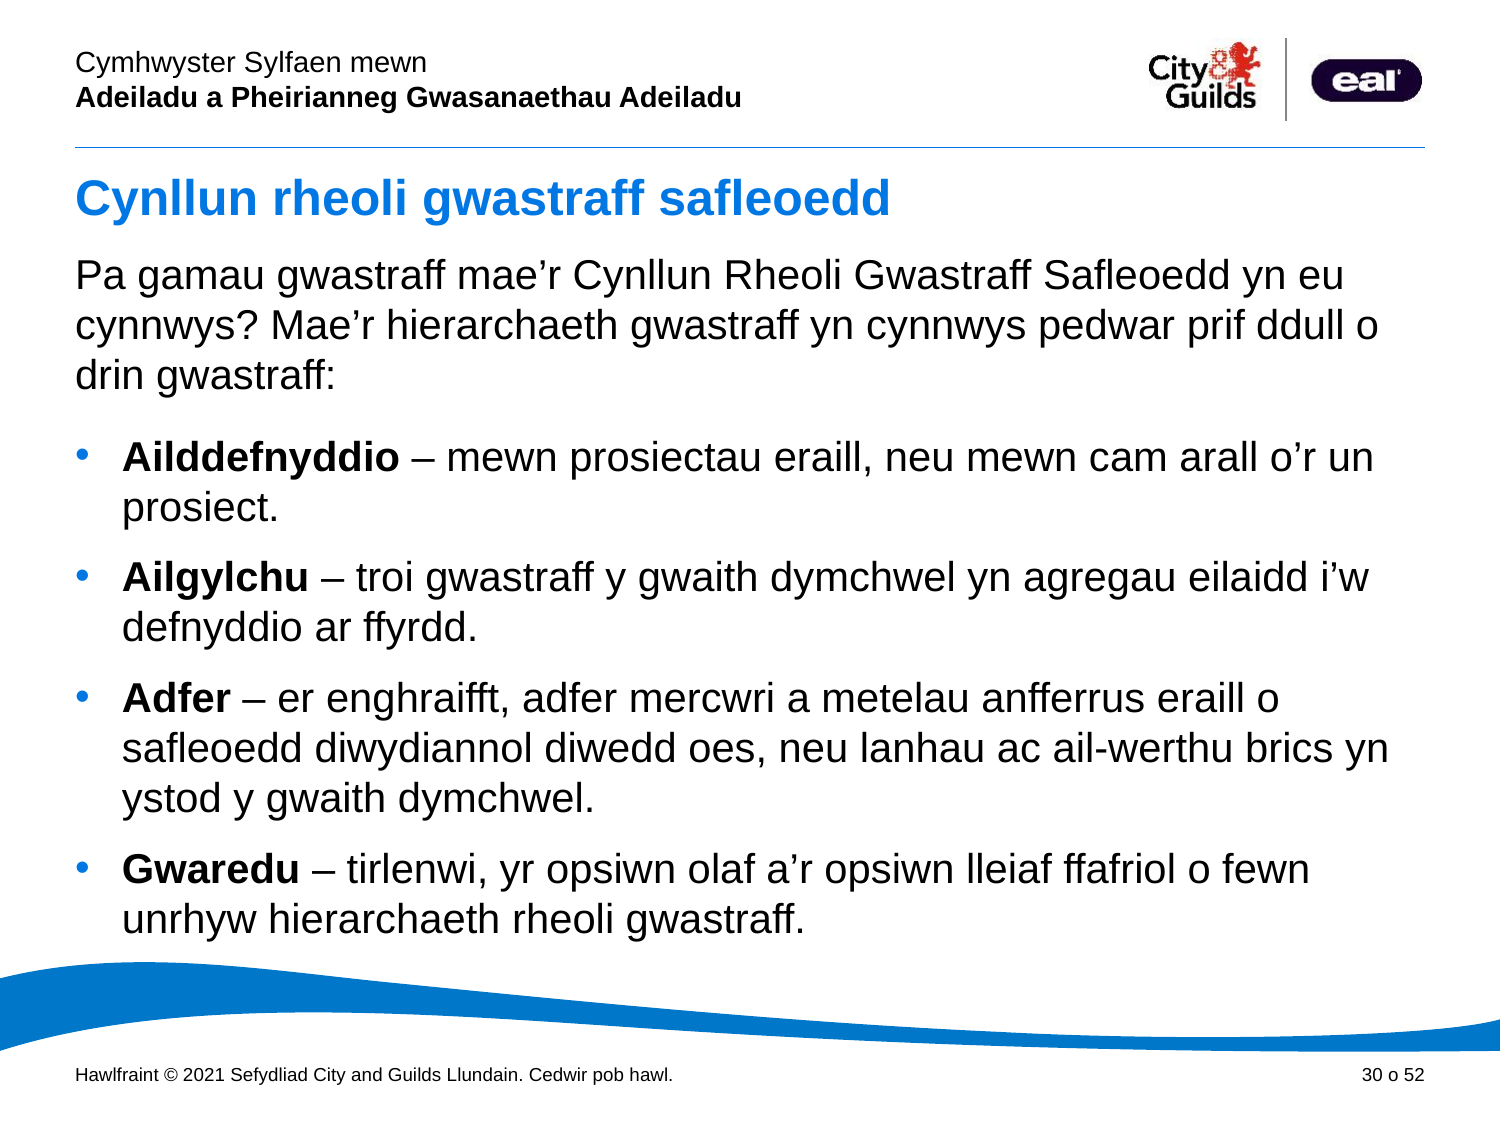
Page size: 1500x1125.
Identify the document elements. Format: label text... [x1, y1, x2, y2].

title Cynllun rheoli gwastraff safleoedd [74, 165, 1426, 229]
list Pa gamau gwastraff mae’r Cynllun Rheoli Gwastraff Safleoedd yn eu cynnwys? Mae’r hierarchaeth gwastraff yn cynnwys pedwar prif ddull o drin gwastraff: Ailddefnyddio – mewn prosiectau eraill, neu mewn cam arall o’r un prosiect. Ailgylchu – troi gwastraff y gwaith dymchwel yn agregau eilaidd i’w defnyddio ar ffyrdd. Adfer – er enghraifft, adfer mercwri a metelau anfferrus eraill o safleoedd diwydiannol diwedd oes, neu lanhau ac ail-werthu brics yn ystod y gwaith dymchwel. Gwaredu – tirlenwi, yr opsiwn olaf a’r opsiwn lleiaf ffafriol o fewn unrhyw hierarchaeth rheoli gwastraff. [74, 247, 1426, 946]
picture [1149, 38, 1422, 121]
